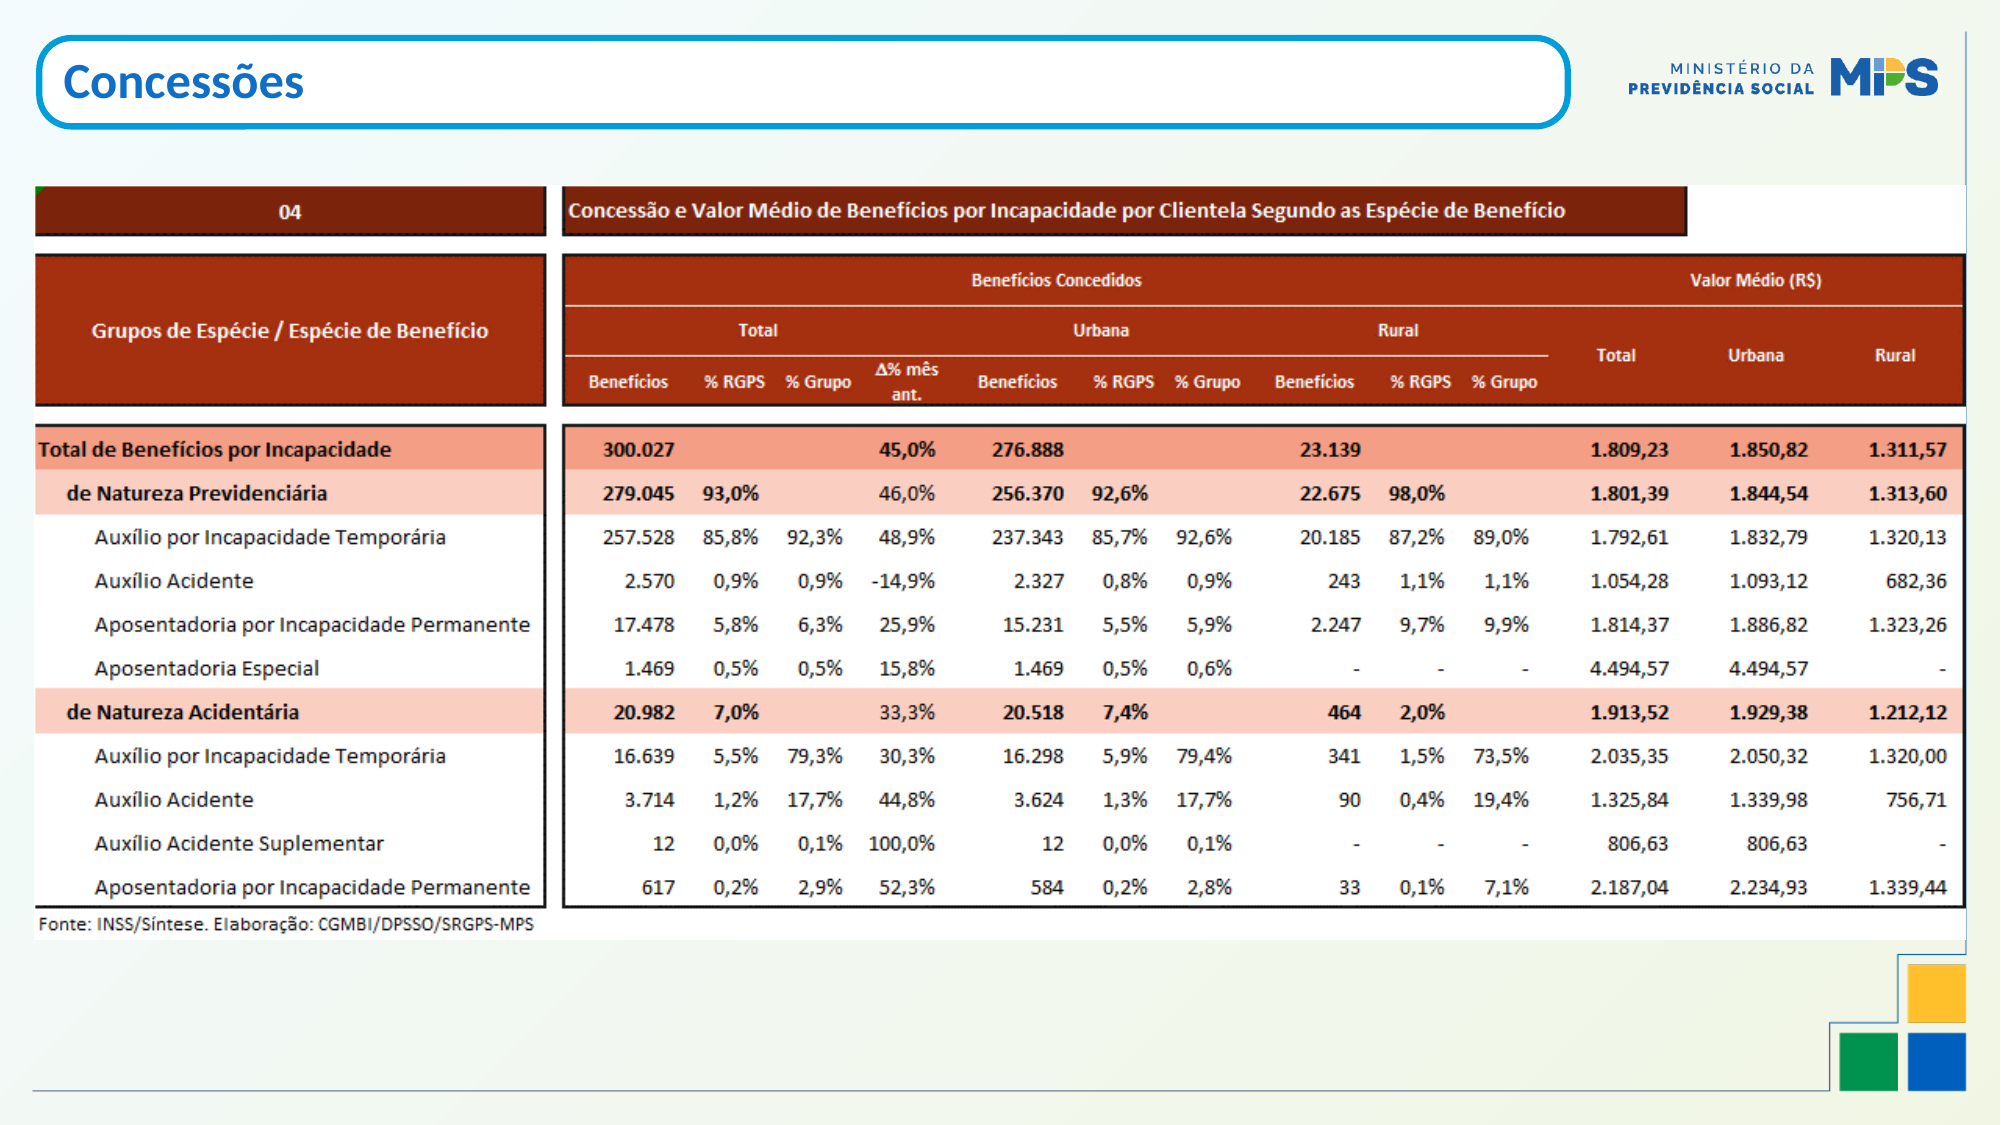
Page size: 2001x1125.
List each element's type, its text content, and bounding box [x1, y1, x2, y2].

picture [0, 0, 2000, 1125]
text_box Concessões [37, 35, 1570, 129]
